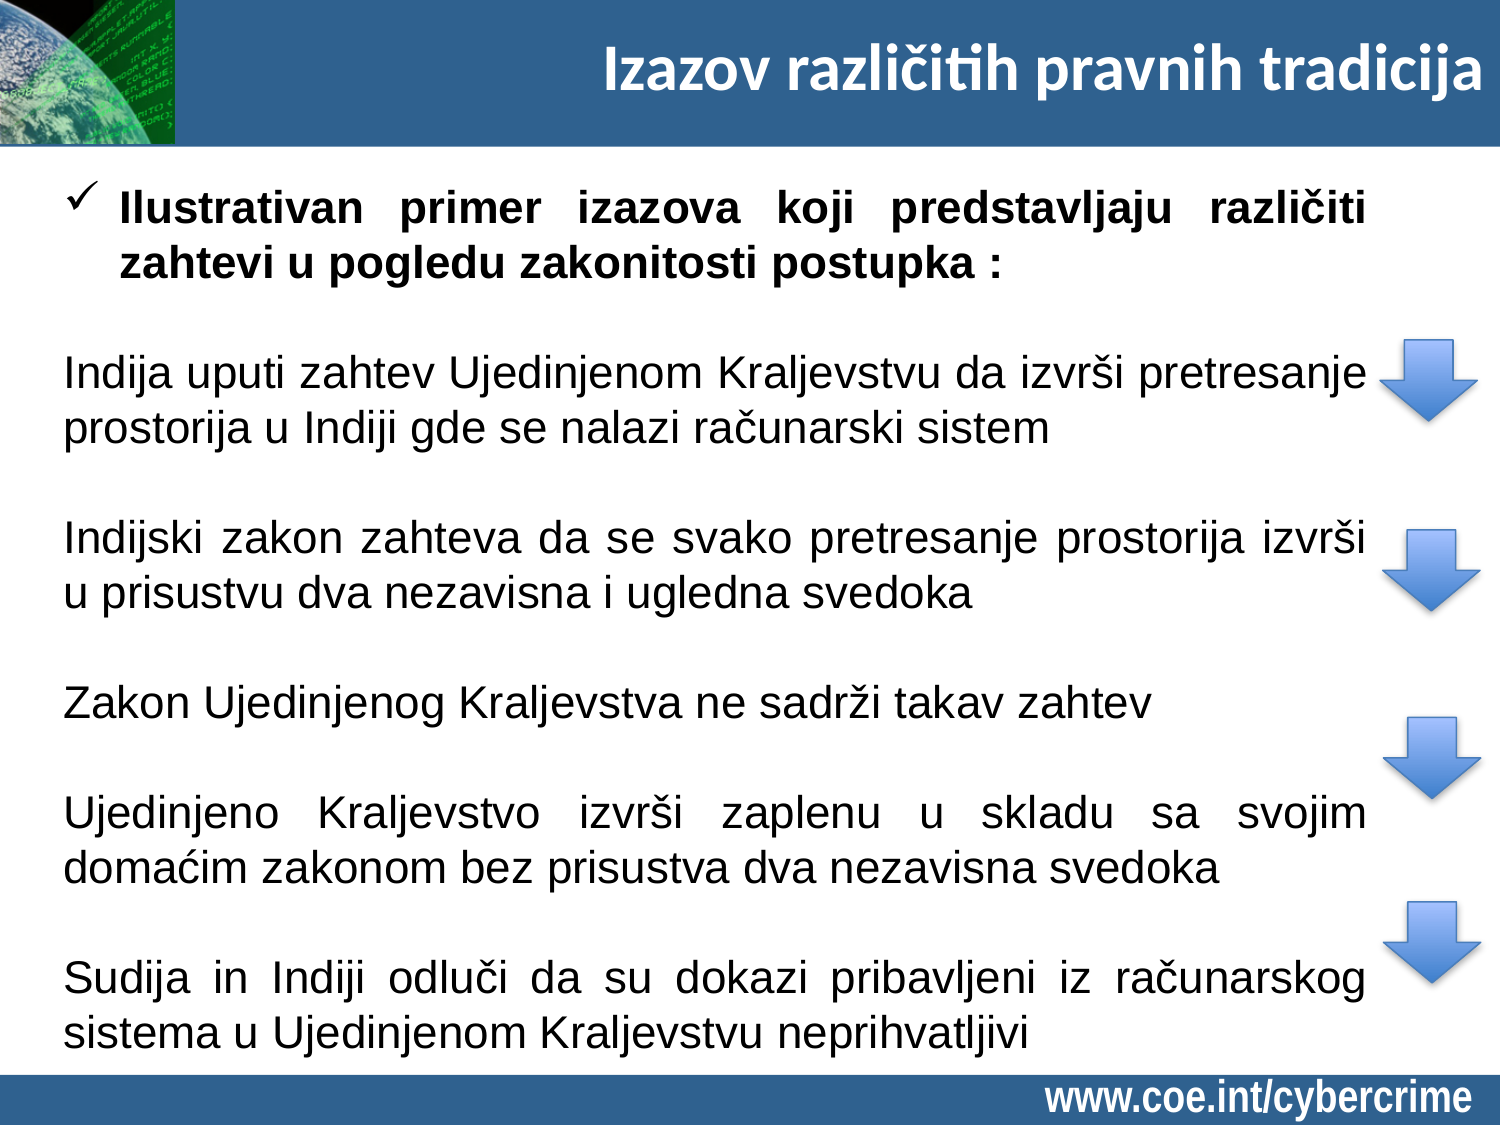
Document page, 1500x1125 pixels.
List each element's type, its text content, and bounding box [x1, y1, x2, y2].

text_box [1382, 716, 1482, 800]
text_box Ilustrativan primer izazova koji predstavljaju različiti zahtevi u pogledu zakonitosti postupka : Indija uputi zahtev Ujedinjenom Kraljevstvu da izvrši pretresanje prostorija u Indiji gde se nalazi računarski sistem Indijski zakon zahteva da se svako pretresanje prostorija izvrši u prisustvu dva nezavisna i ugledna svedoka Zakon Ujedinjenog Kraljevstva ne sadrži takav zahtev Ujedinjeno Kraljevstvo izvrši zaplenu u skladu sa svojim domaćim zakonom bez prisustva dva nezavisna svedoka Sudija in Indiji odluči da su dokazi pribavljeni iz računarskog sistema u Ujedinjenom Kraljevstvu neprihvatljivi [48, 170, 1383, 1066]
text_box [1379, 339, 1479, 422]
text_box [0, 1073, 1030, 1125]
text_box www.coe.int/cybercrime [1030, 1059, 1500, 1125]
text_box [1382, 901, 1482, 984]
text_box Izazov različitih pravnih tradicija [177, 0, 1500, 149]
picture [0, 0, 175, 144]
text_box [1381, 529, 1481, 612]
